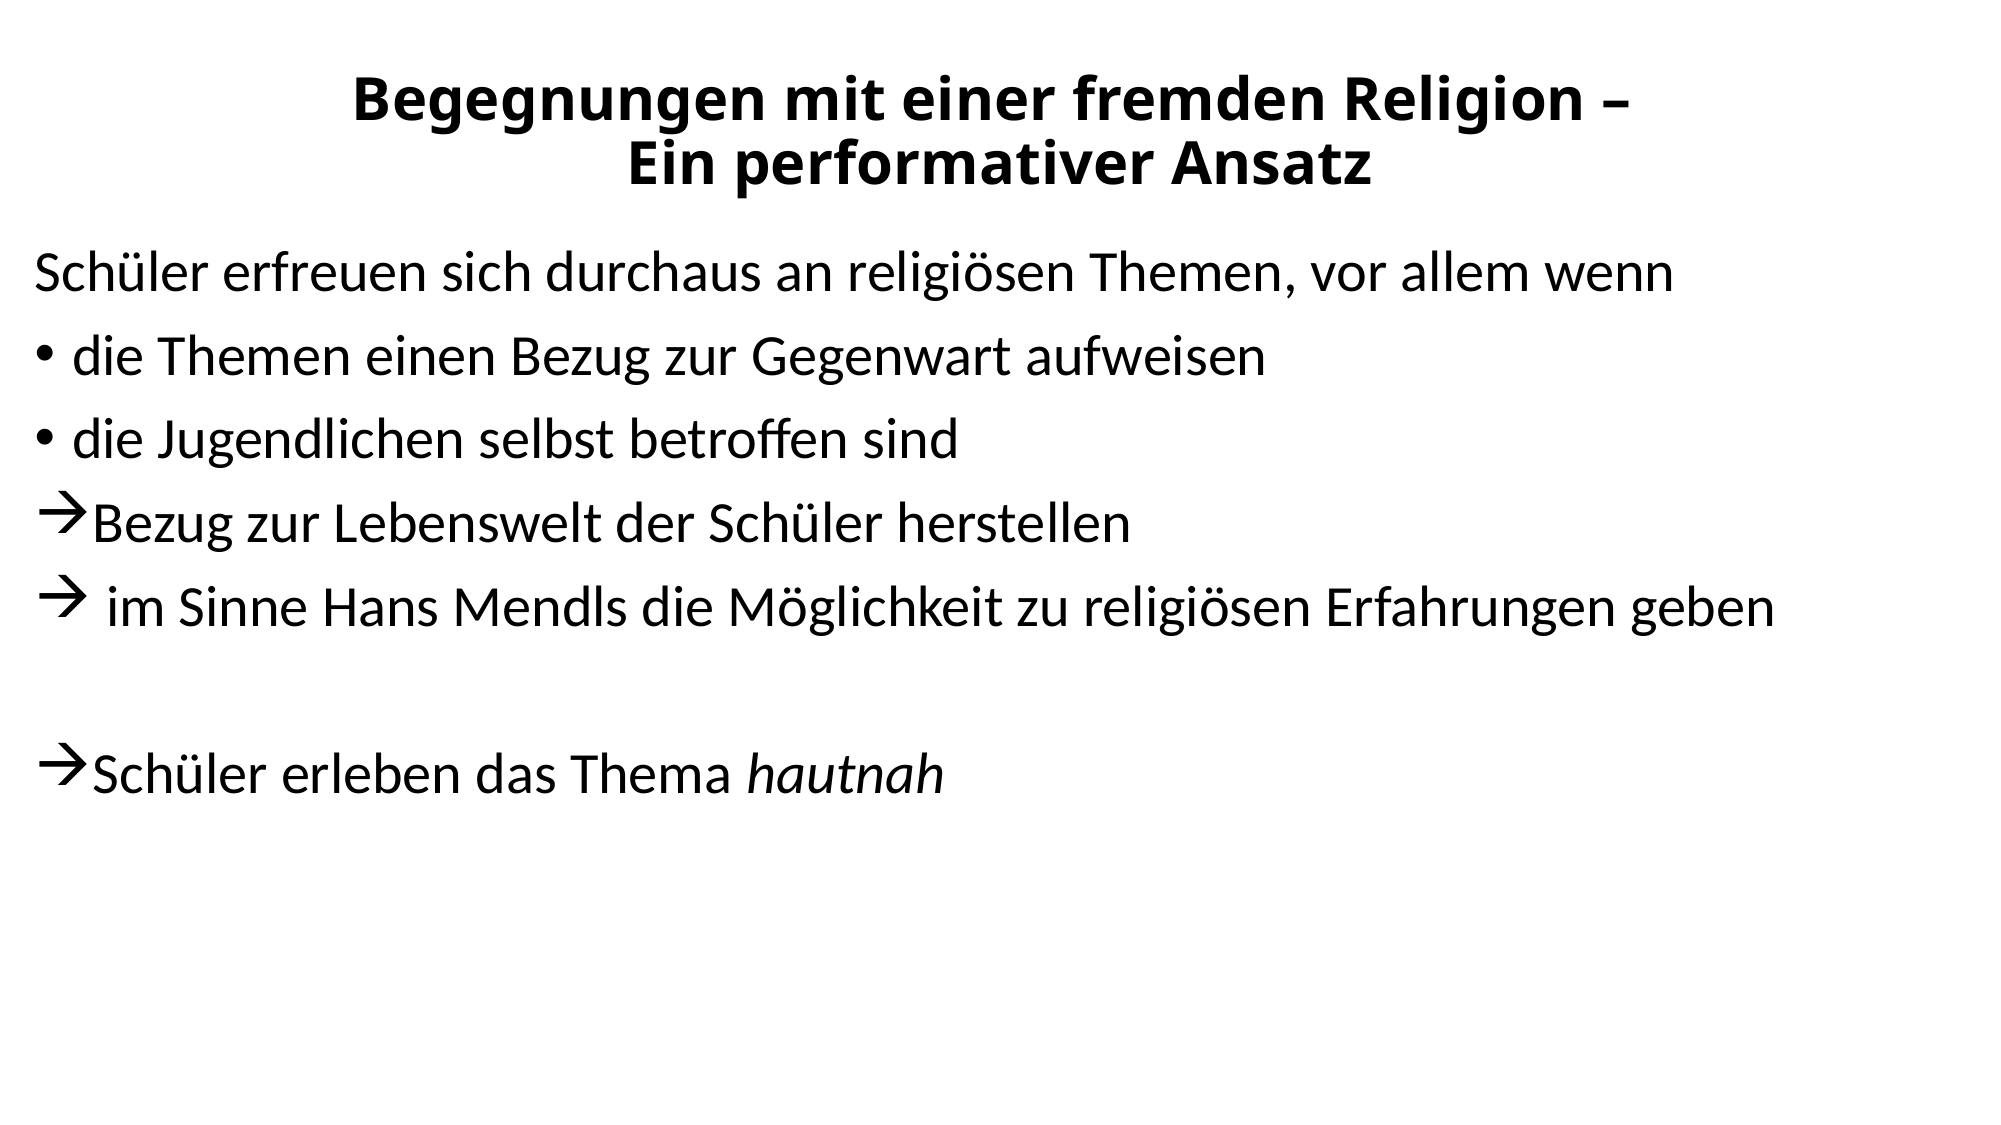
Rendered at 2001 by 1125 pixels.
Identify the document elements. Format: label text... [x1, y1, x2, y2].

title Begegnungen mit einer fremden Religion – Ein performativer Ansatz [137, 59, 1863, 233]
list Schüler erfreuen sich durchaus an religiösen Themen, vor allem wenn die Themen einen Bezug zur Gegenwart aufweisen die Jugendlichen selbst betroffen sind Bezug zur Lebenswelt der Schüler herstellen im Sinne Hans Mendls die Möglichkeit zu religiösen Erfahrungen geben Schüler erleben das Thema hautnah [19, 233, 2000, 1090]
